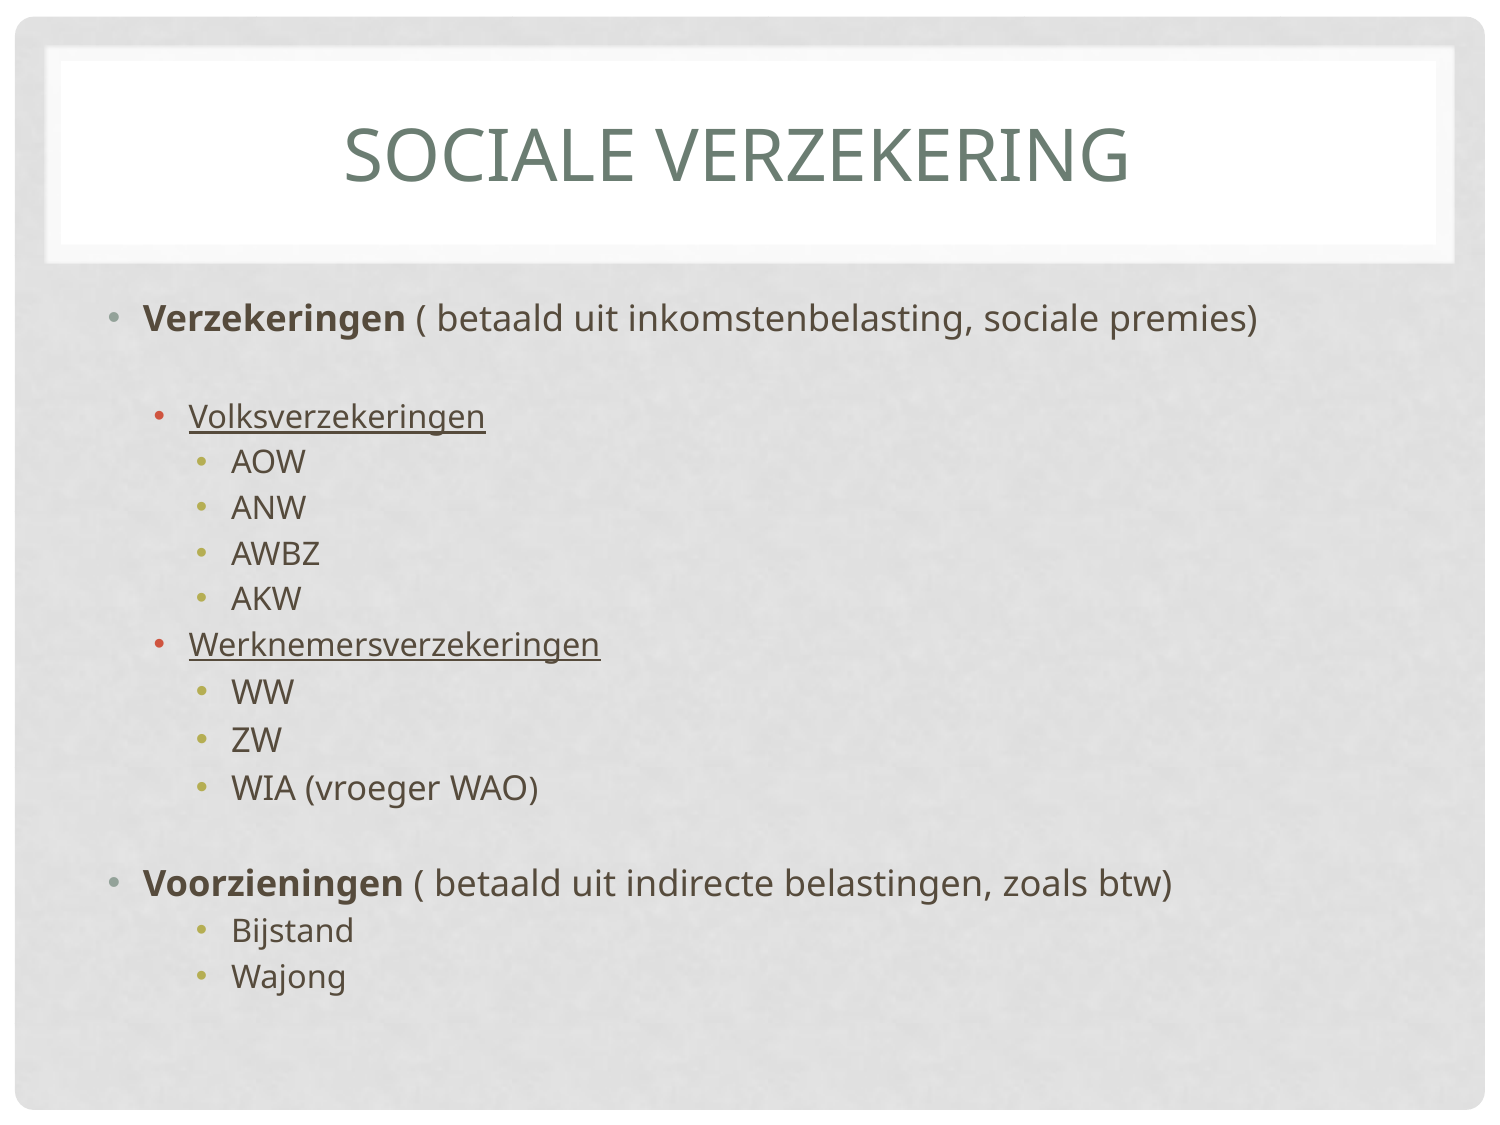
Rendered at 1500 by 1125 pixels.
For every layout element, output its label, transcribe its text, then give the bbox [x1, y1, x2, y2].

title Sociale verzekering [69, 66, 1425, 238]
list Verzekeringen ( betaald uit inkomstenbelasting, sociale premies) Volksverzekeringen AOW ANW AWBZ AKW Werknemersverzekeringen WW ZW WIA (vroeger WAO) Voorzieningen ( betaald uit indirecte belastingen, zoals btw) Bijstand Wajong [75, 287, 1425, 1005]
